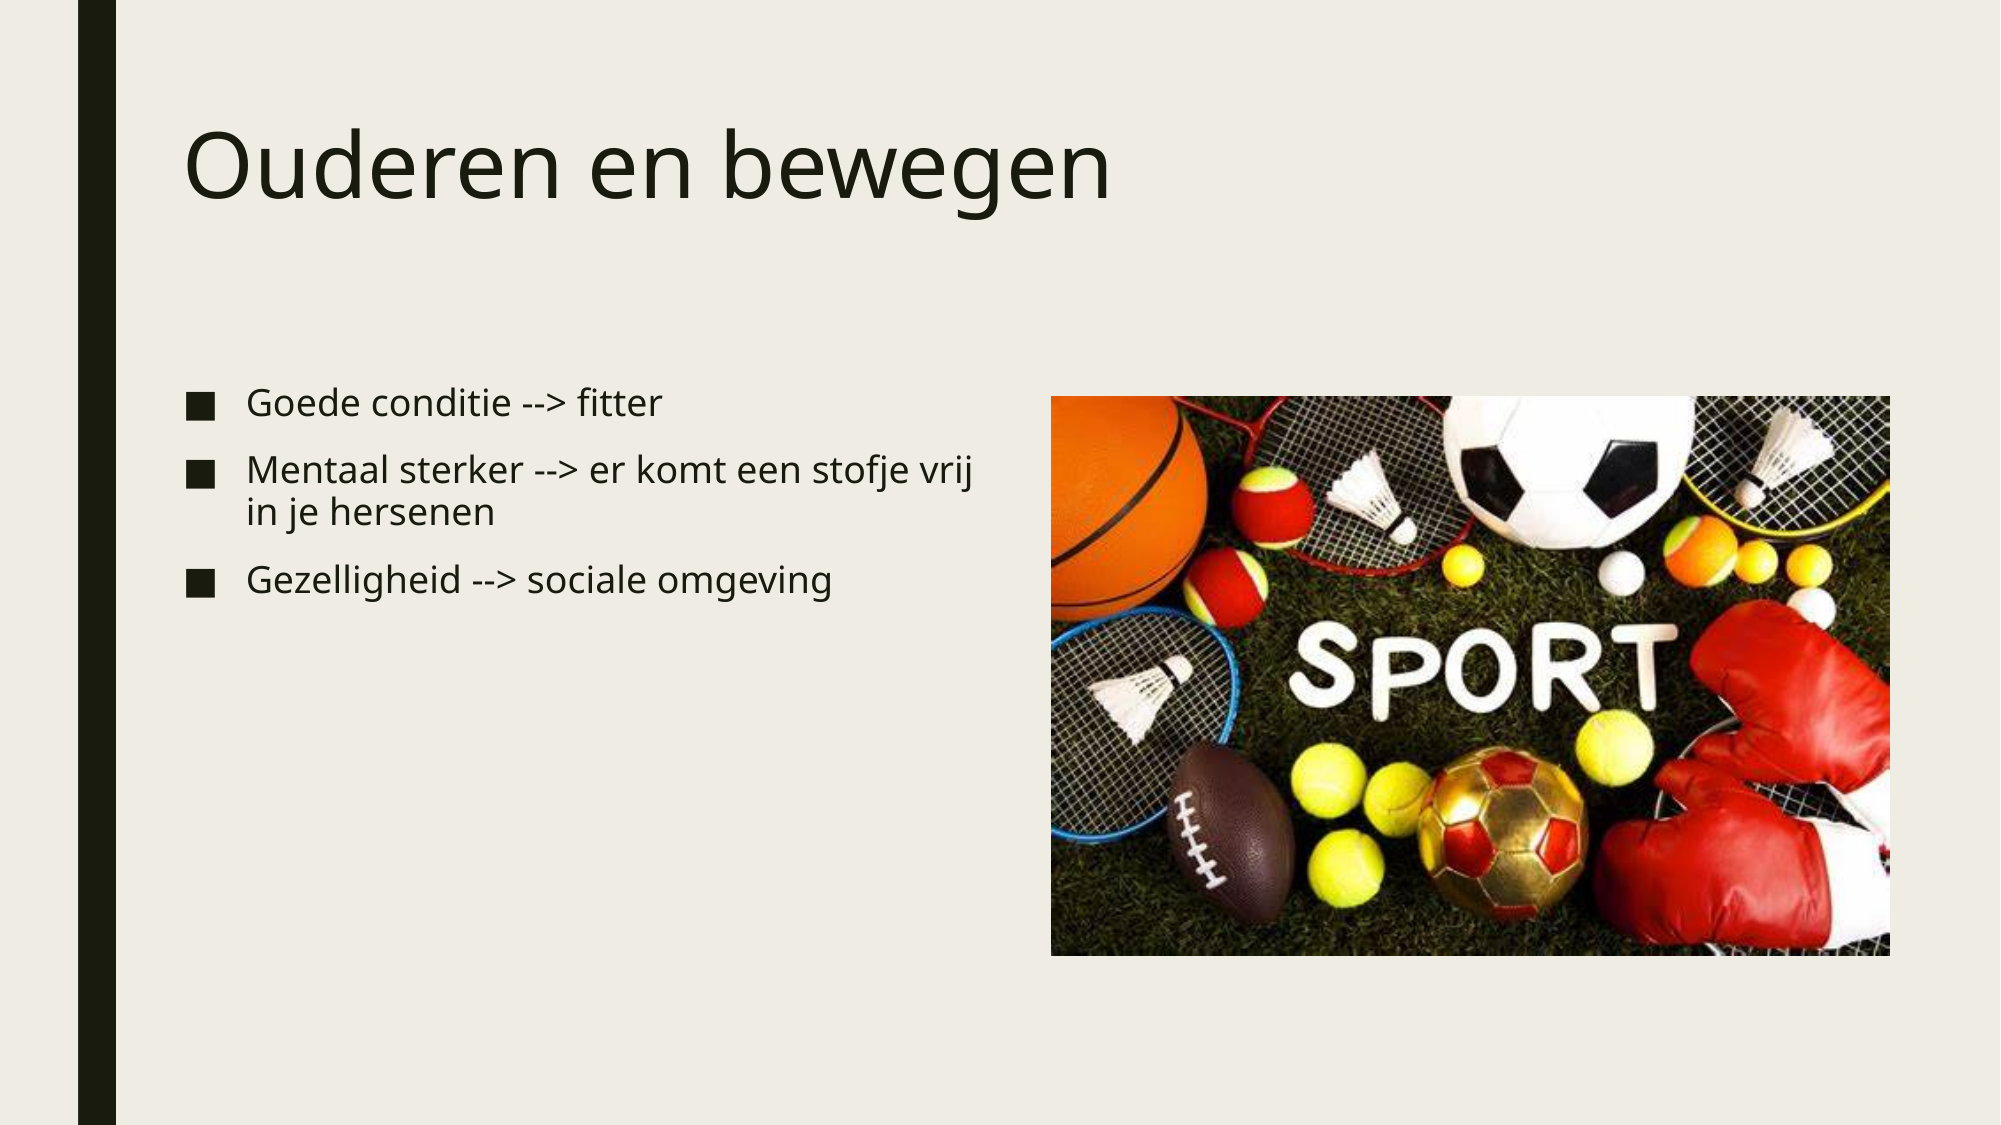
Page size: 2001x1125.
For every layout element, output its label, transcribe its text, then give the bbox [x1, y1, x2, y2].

title Ouderen en bewegen [167, 112, 1890, 357]
text_box [76, 0, 119, 1125]
list Goede conditie --> fitter Mentaal sterker --> er komt een stofje vrij in je hersenen Gezelligheid --> sociale omgeving [167, 375, 1000, 963]
picture [1051, 396, 1890, 956]
